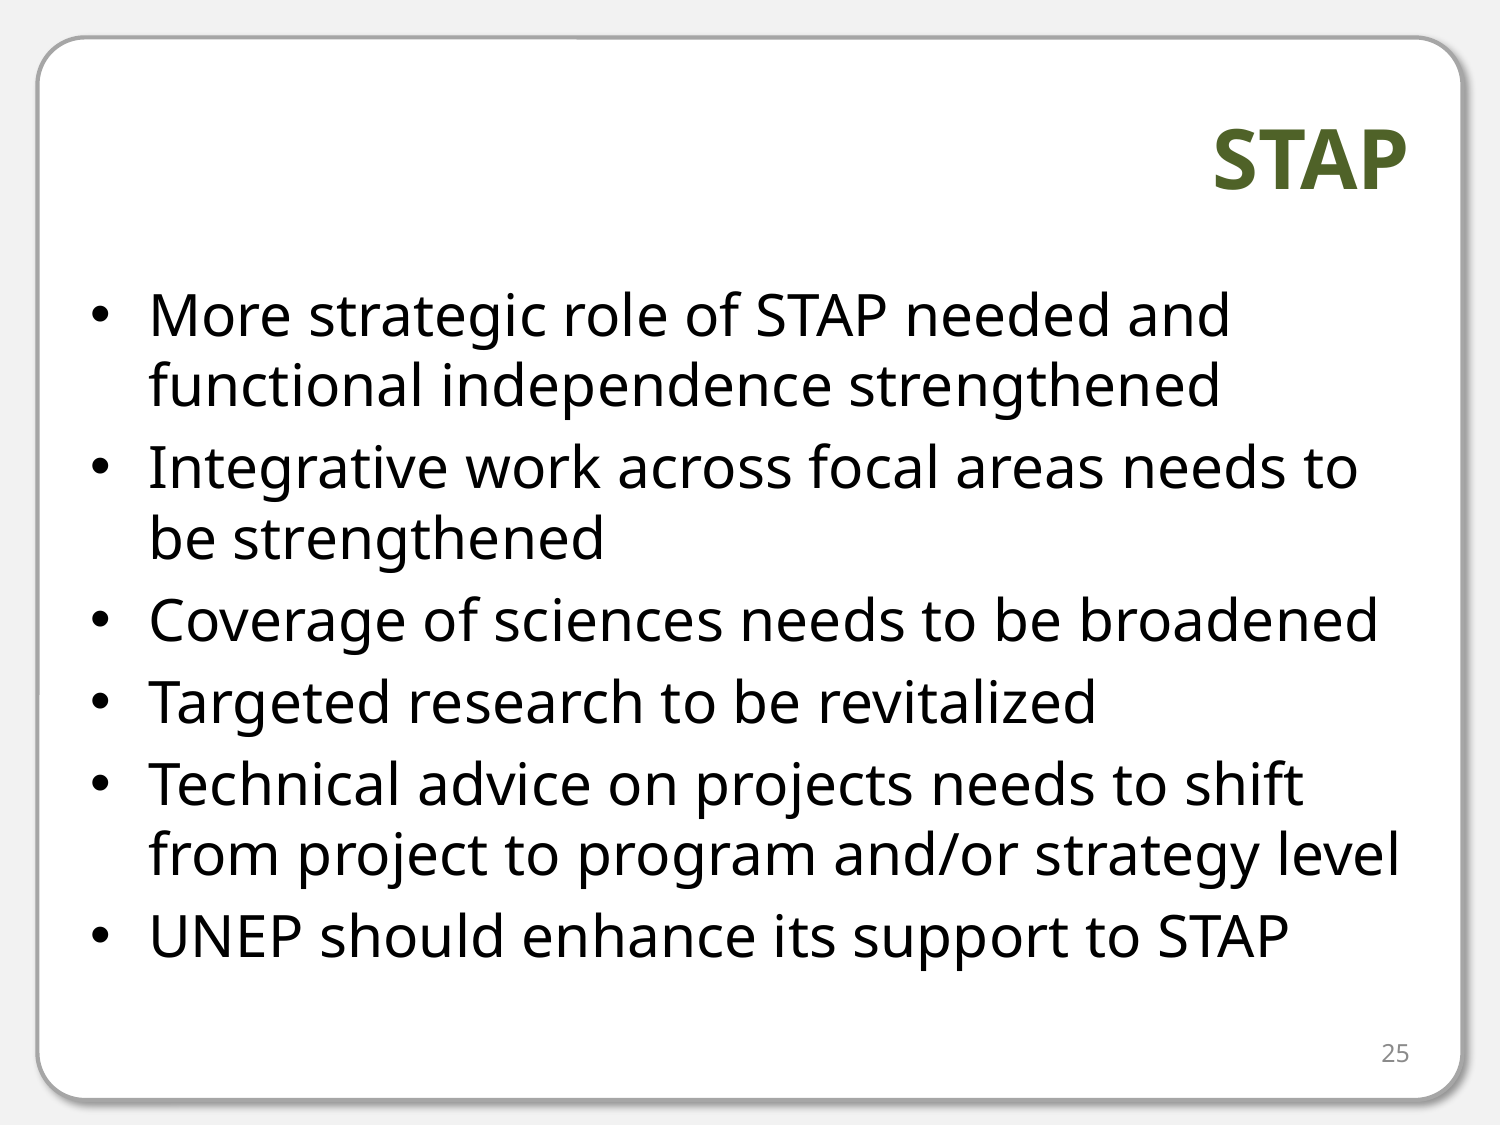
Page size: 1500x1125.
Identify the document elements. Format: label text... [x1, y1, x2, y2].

slide_number 25 [1074, 1025, 1425, 1085]
title STAP [75, 62, 1425, 250]
list More strategic role of STAP needed and functional independence strengthened Integrative work across focal areas needs to be strengthened Coverage of sciences needs to be broadened Targeted research to be revitalized Technical advice on projects needs to shift from project to program and/or strategy level UNEP should enhance its support to STAP [75, 270, 1425, 1013]
